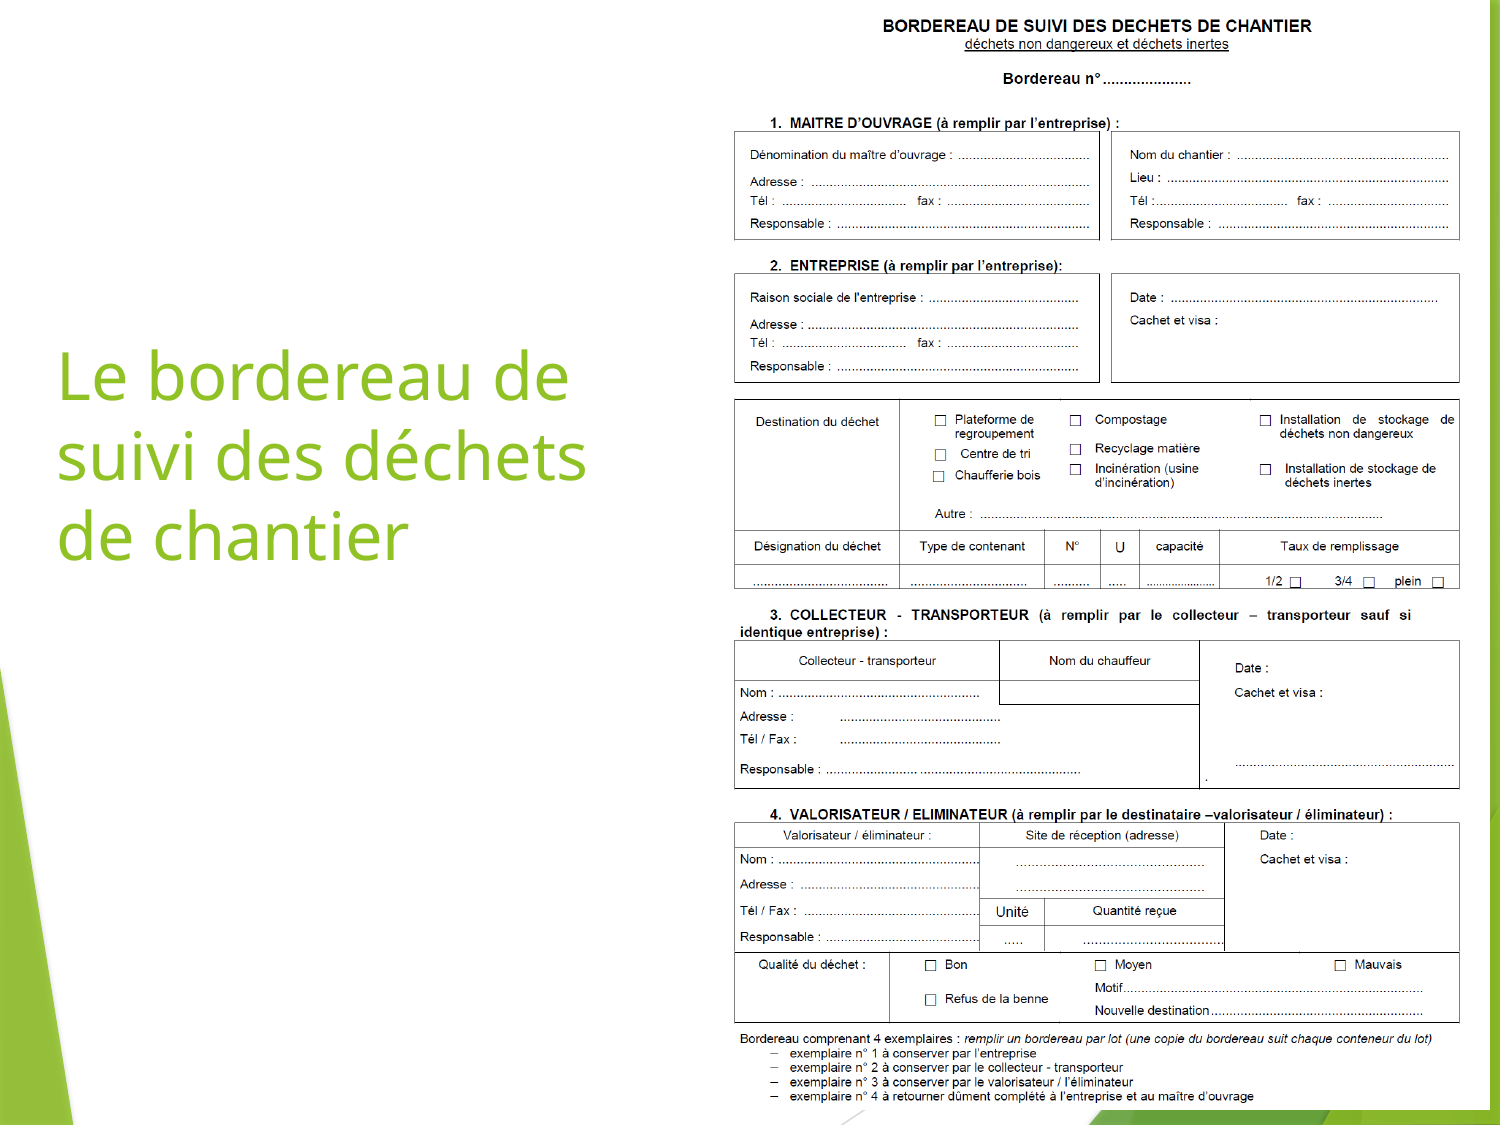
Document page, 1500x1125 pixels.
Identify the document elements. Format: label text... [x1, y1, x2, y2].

title Le bordereau de suivi des déchets de chantier [41, 326, 658, 693]
picture [690, 0, 1490, 1111]
